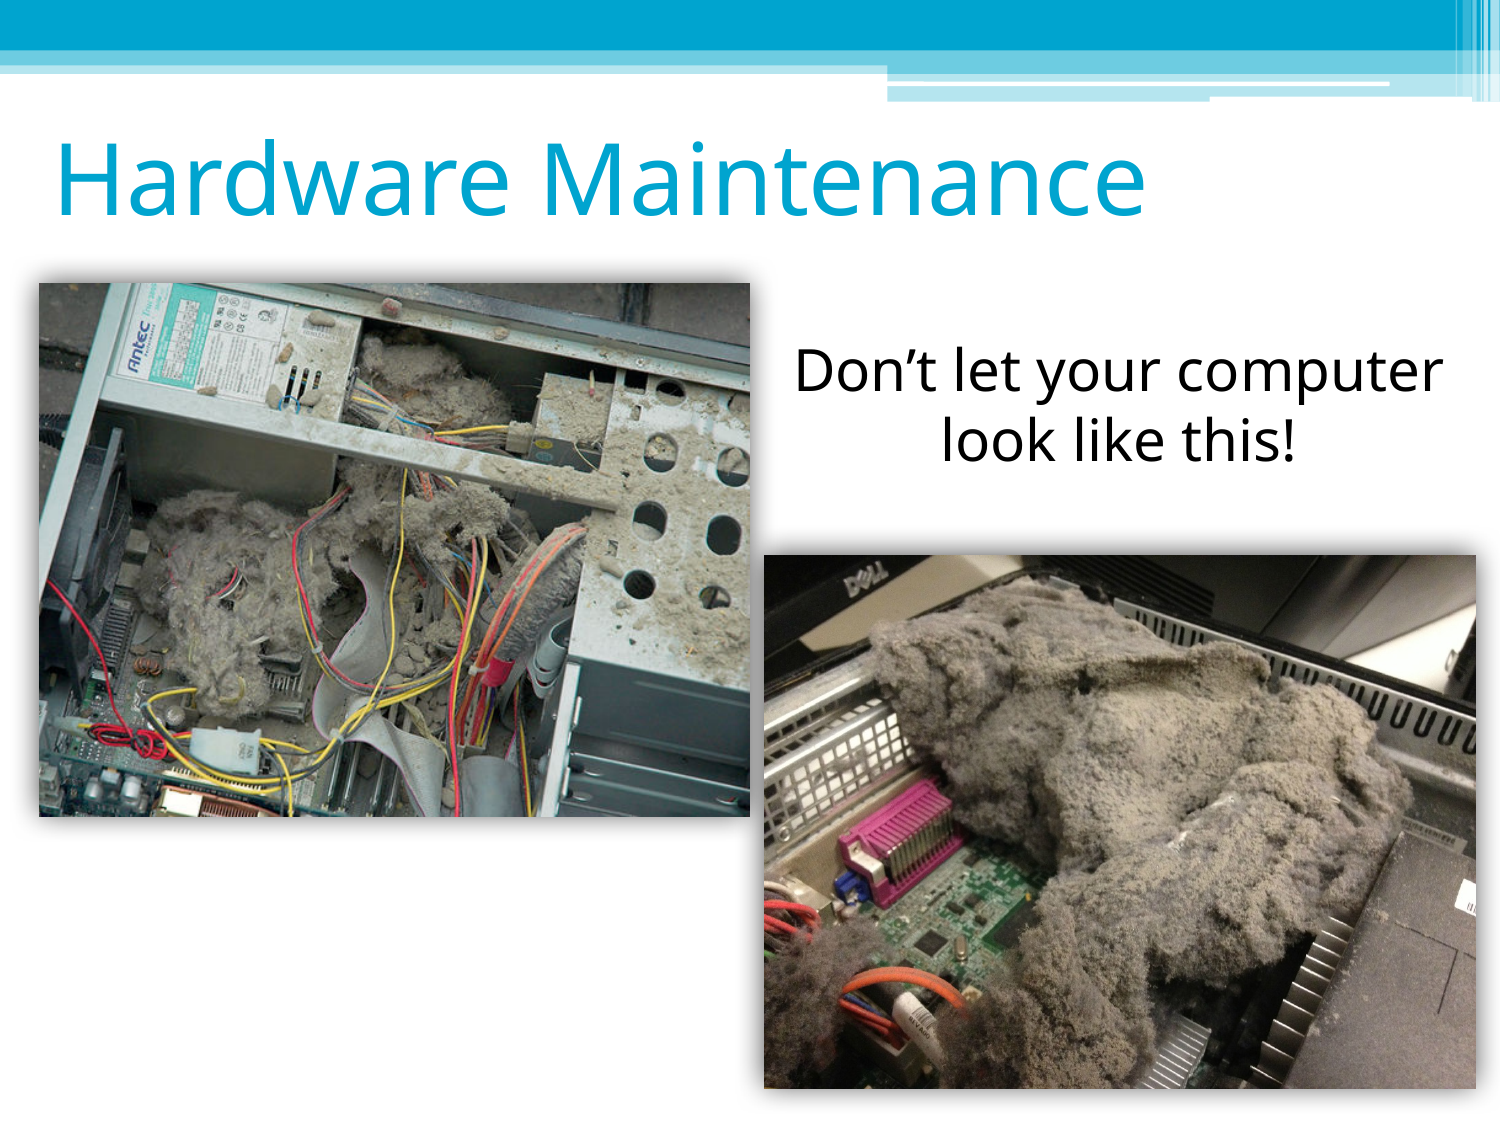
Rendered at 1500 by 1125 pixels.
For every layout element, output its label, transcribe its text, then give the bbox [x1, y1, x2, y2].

picture [39, 283, 750, 817]
title Hardware Maintenance [37, 87, 1388, 263]
picture [764, 555, 1476, 1089]
list Don’t let your computer look like this! [771, 325, 1473, 493]
